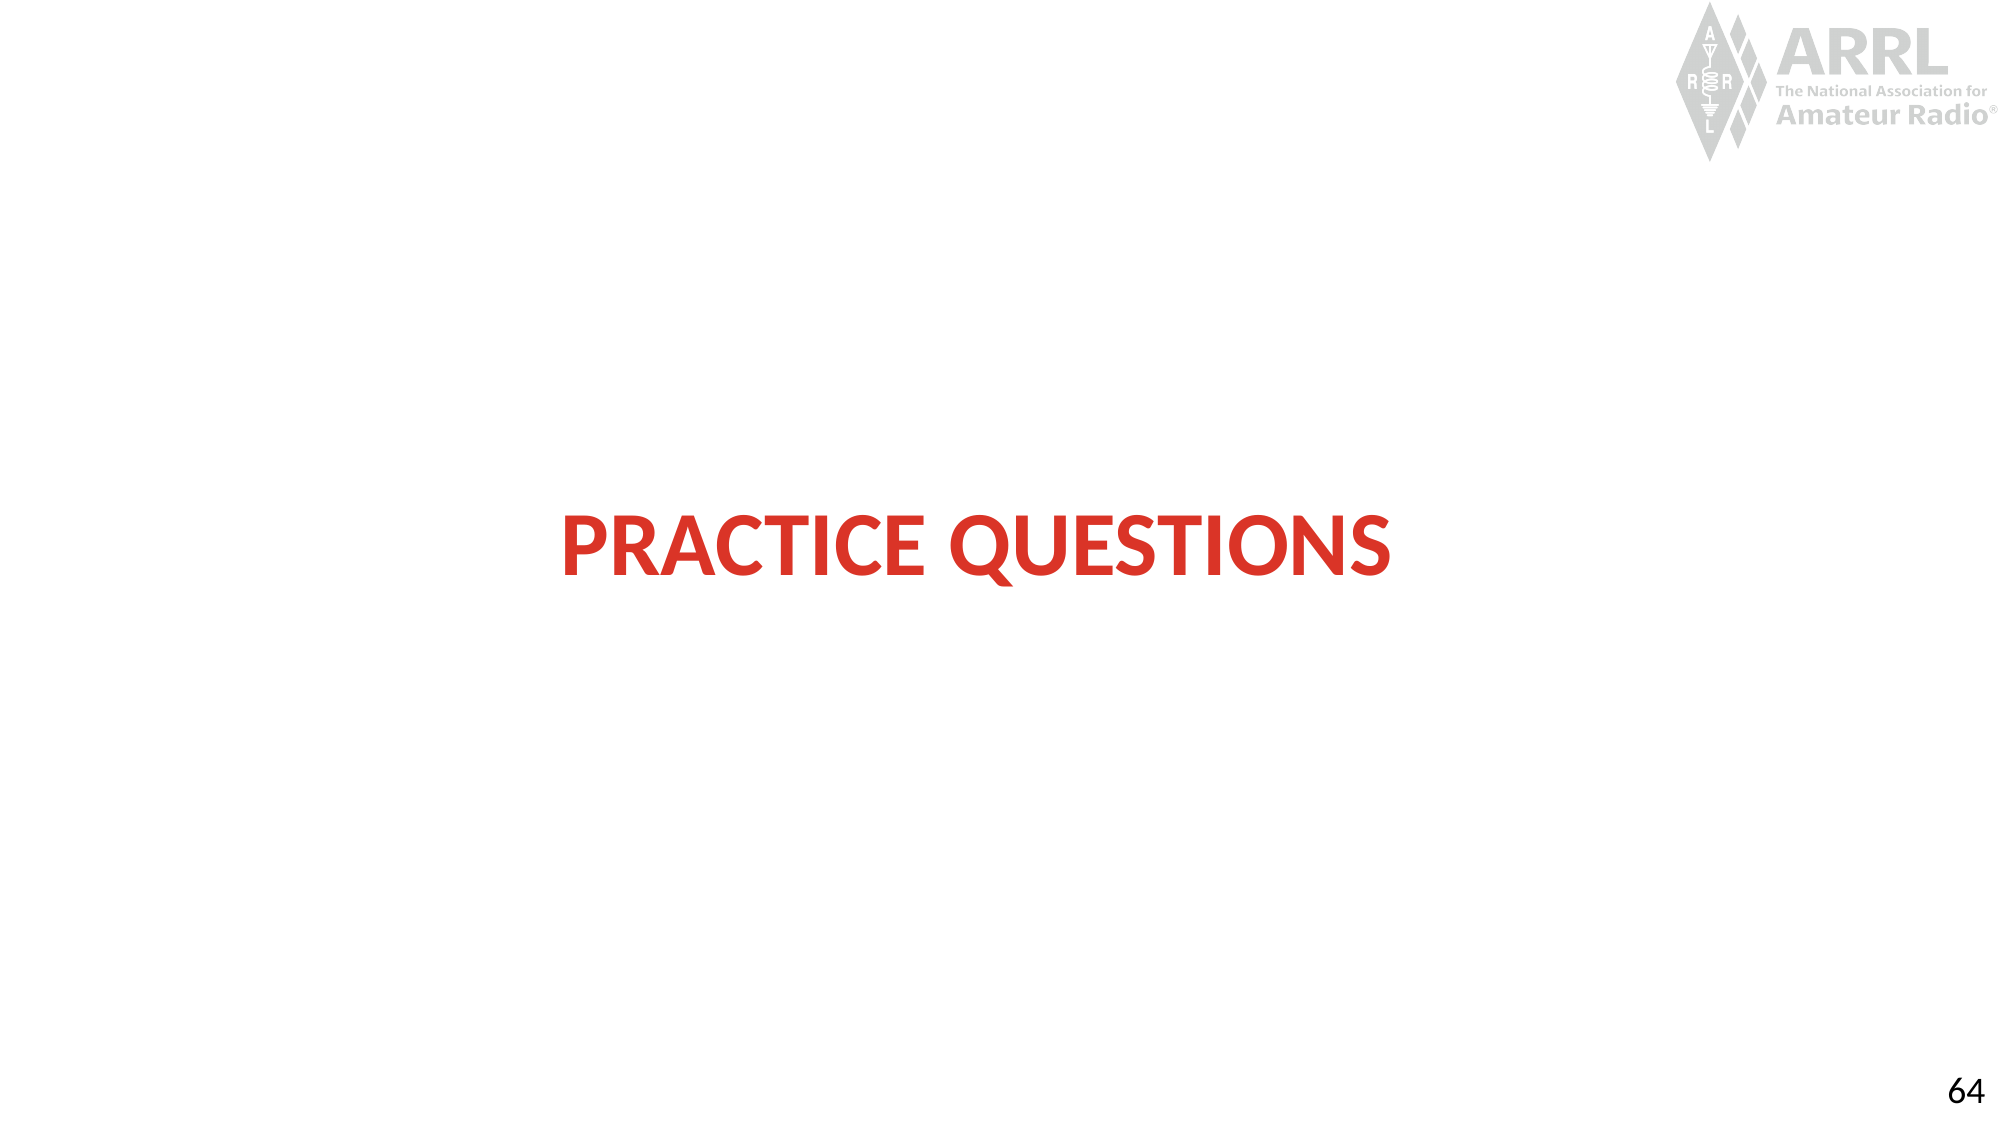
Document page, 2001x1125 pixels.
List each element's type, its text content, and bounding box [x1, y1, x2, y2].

picture [1674, 0, 2000, 164]
title PRACTICE QUESTIONS [114, 437, 1840, 655]
